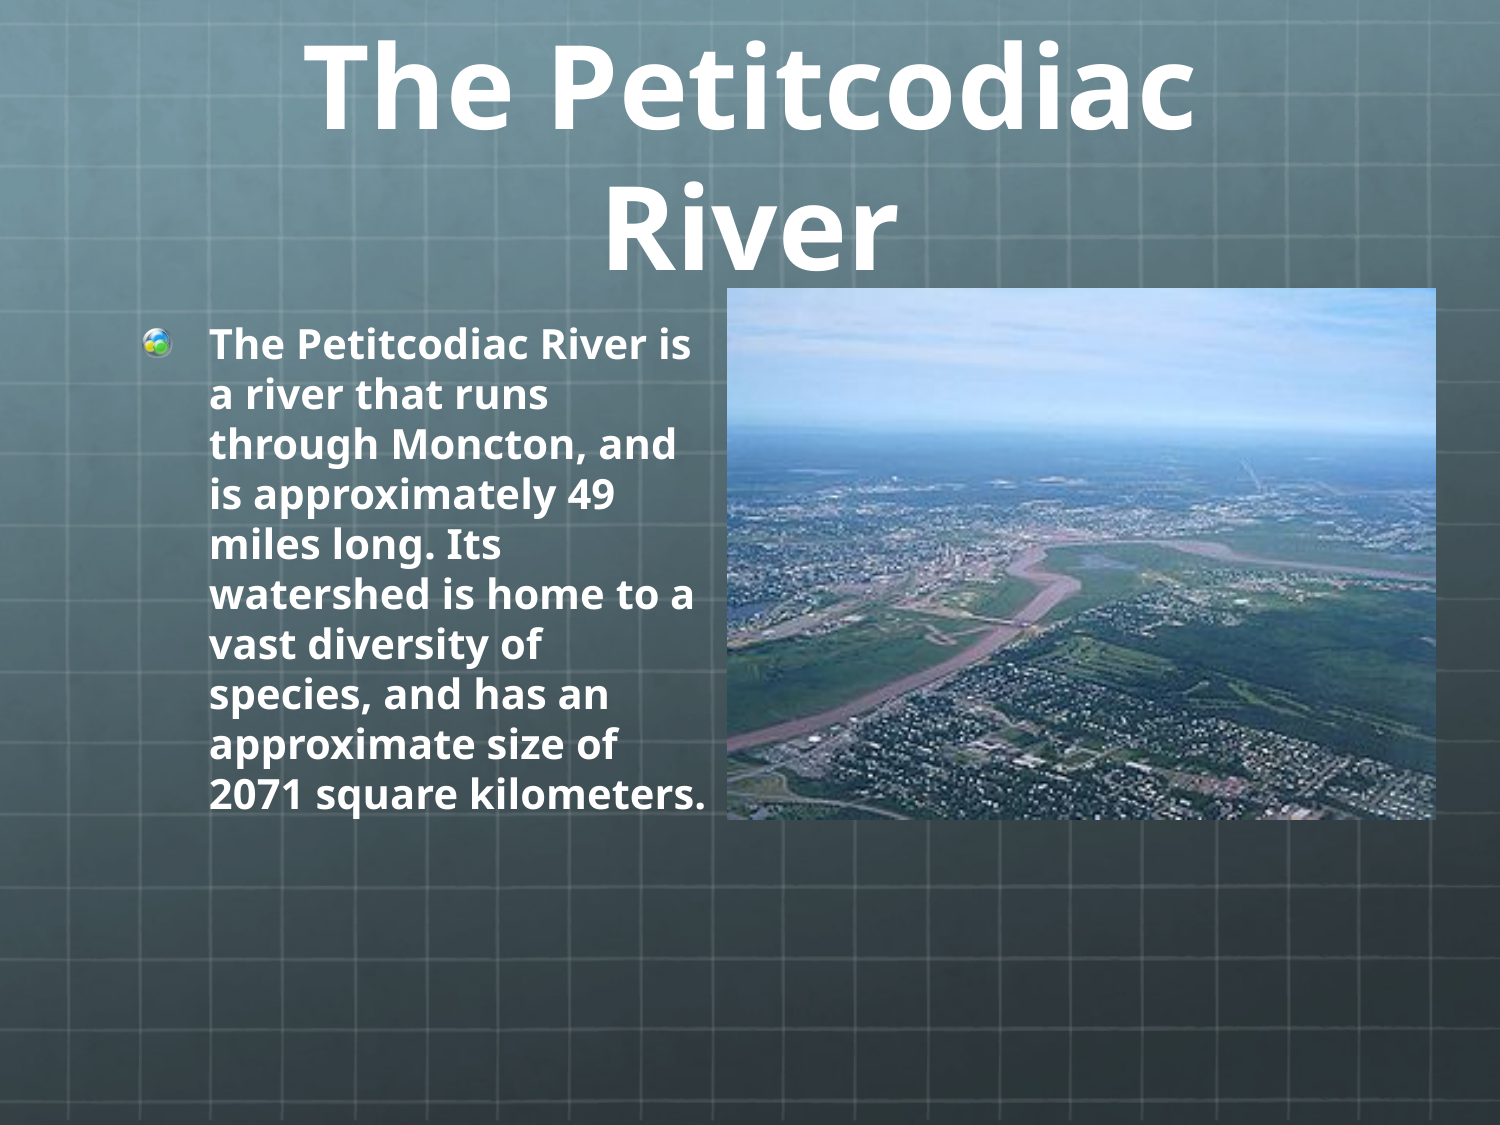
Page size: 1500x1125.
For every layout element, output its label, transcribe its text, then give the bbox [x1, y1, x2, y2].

list The Petitcodiac River is a river that runs through Moncton, and is approximately 49 miles long. Its watershed is home to a vast diversity of species, and has an approximate size of 2071 square kilometers. [127, 310, 728, 963]
title The Petitcodiac River [127, 17, 1372, 289]
picture [0, 0, 1500, 1125]
